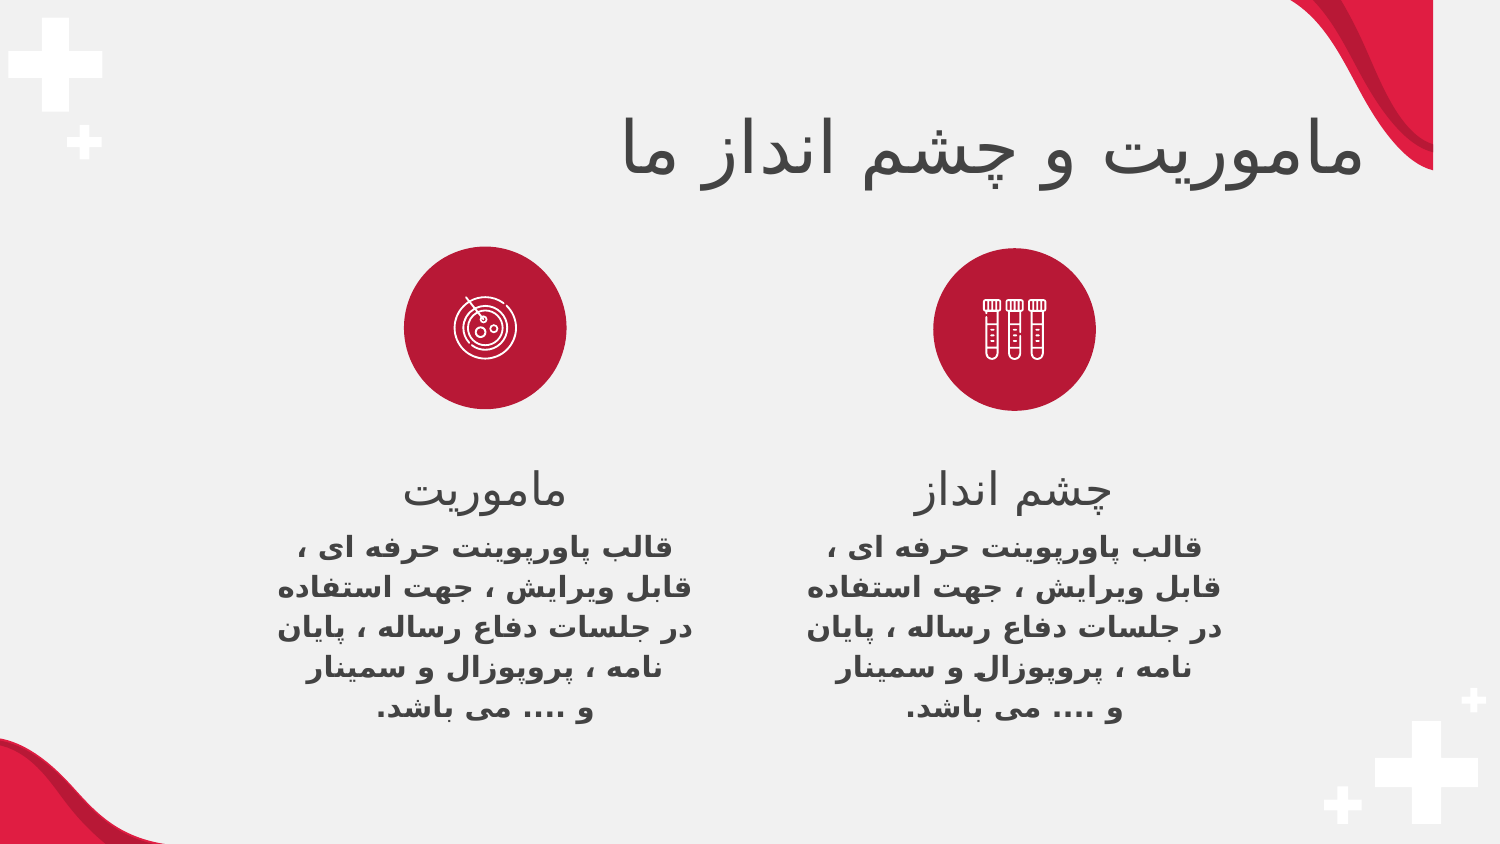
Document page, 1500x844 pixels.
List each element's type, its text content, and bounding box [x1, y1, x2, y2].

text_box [453, 295, 518, 360]
subtitle قالب پاورپوينت حرفه ای ، قابل ویرایش ، جهت استفاده در جلسات دفاع رساله ، پایان نامه ، پروپوزال و سمینار و .... می باشد. [259, 530, 712, 709]
text_box [403, 246, 567, 410]
subtitle چشم انداز [788, 459, 1241, 530]
subtitle قالب پاورپوينت حرفه ای ، قابل ویرایش ، جهت استفاده در جلسات دفاع رساله ، پایان نامه ، پروپوزال و سمینار و .... می باشد. [788, 530, 1241, 709]
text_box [982, 298, 1047, 361]
subtitle ماموریت [259, 459, 712, 530]
text_box [933, 248, 1096, 411]
title ماموریت و چشم انداز ما [118, 72, 1382, 167]
